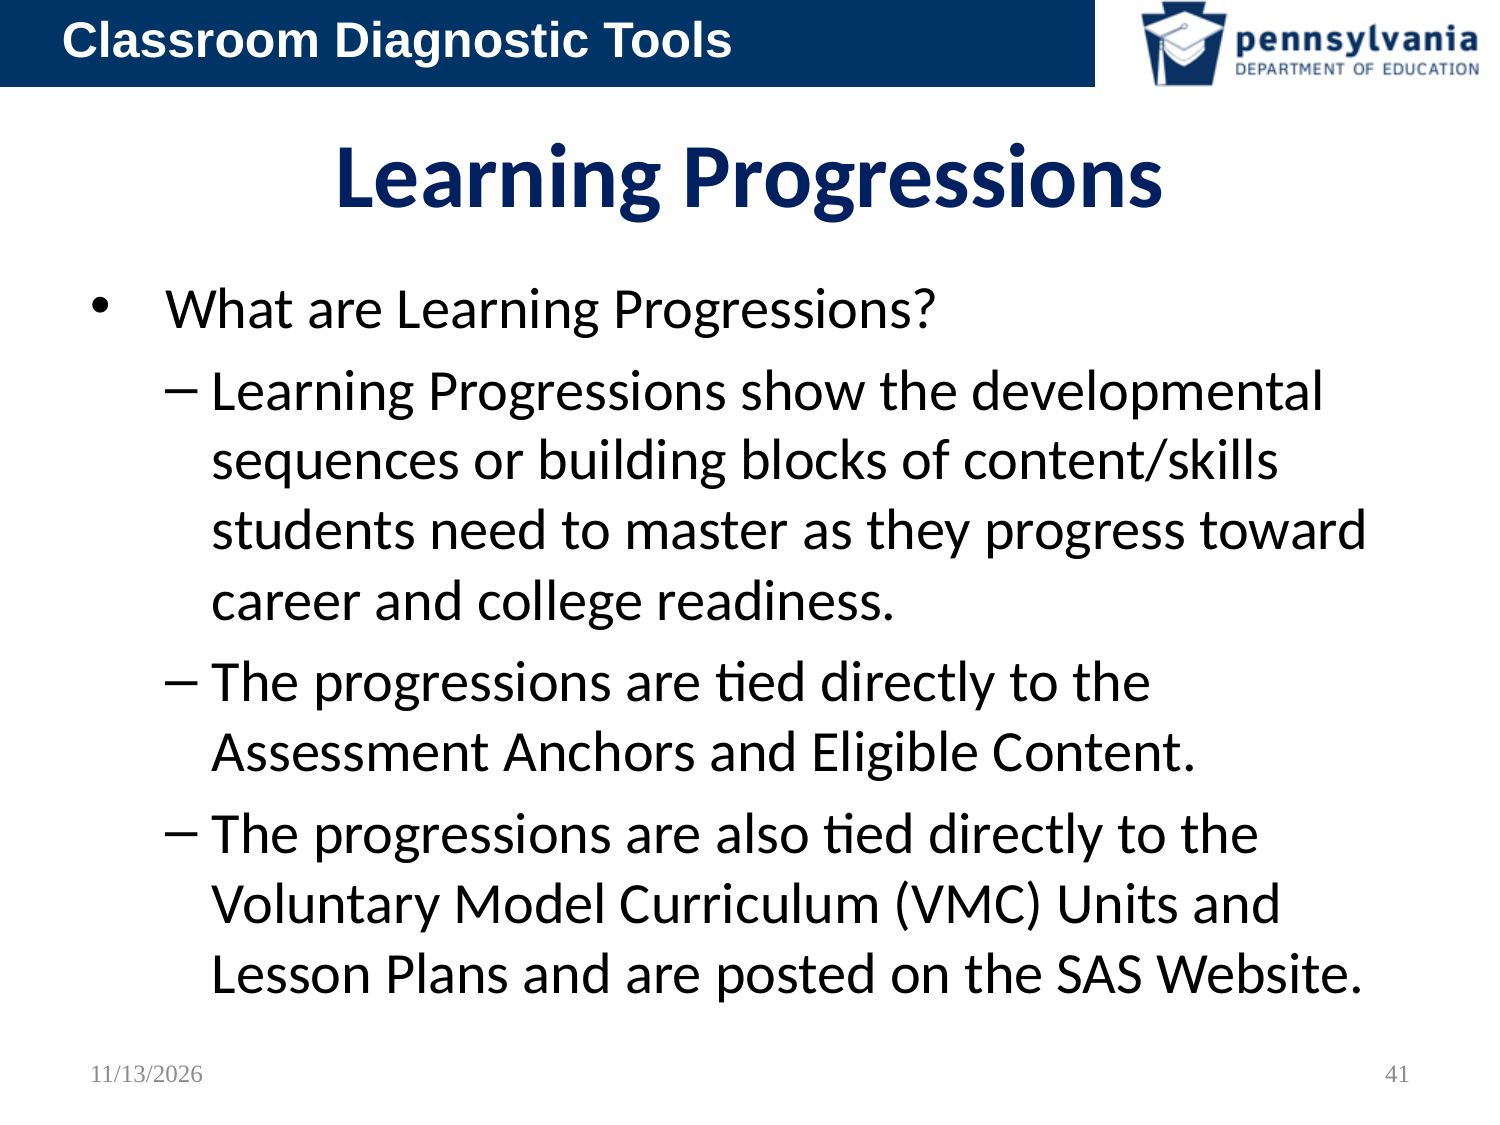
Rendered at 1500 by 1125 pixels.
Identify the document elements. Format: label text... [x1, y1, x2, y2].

picture [1134, 0, 1485, 90]
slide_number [75, 1042, 425, 1103]
title Learning Progressions [74, 76, 1426, 262]
list What are Learning Progressions? Learning Progressions show the developmental sequences or building blocks of content/skills students need to master as they progress toward career and college readiness. The progressions are tied directly to the Assessment Anchors and Eligible Content. The progressions are also tied directly to the Voluntary Model Curriculum (VMC) Units and Lesson Plans and are posted on the SAS Website. [74, 262, 1426, 1006]
slide_number 41 [1074, 1042, 1425, 1103]
